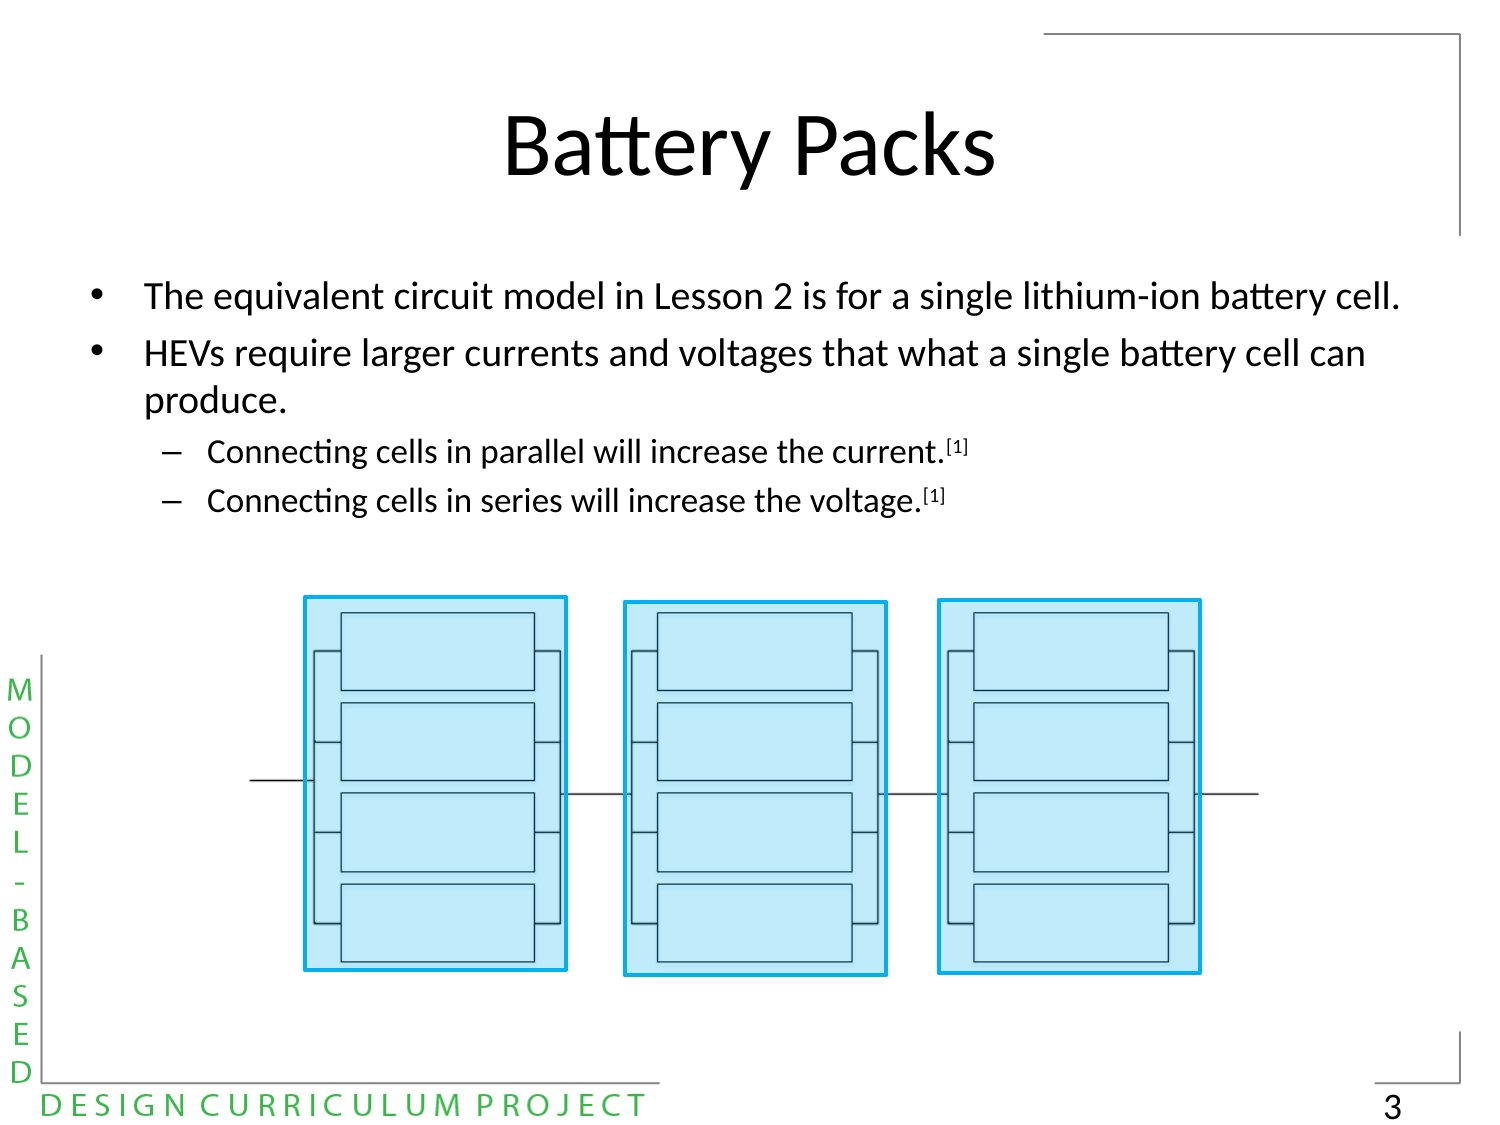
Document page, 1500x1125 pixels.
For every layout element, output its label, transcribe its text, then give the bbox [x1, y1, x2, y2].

list The equivalent circuit model in Lesson 2 is for a single lithium-ion battery cell. HEVs require larger currents and voltages that what a single battery cell can produce. Connecting cells in parallel will increase the current.[1] Connecting cells in series will increase the voltage.[1] [75, 262, 1425, 541]
title Battery Packs [75, 45, 1425, 233]
picture [0, 0, 1500, 1125]
